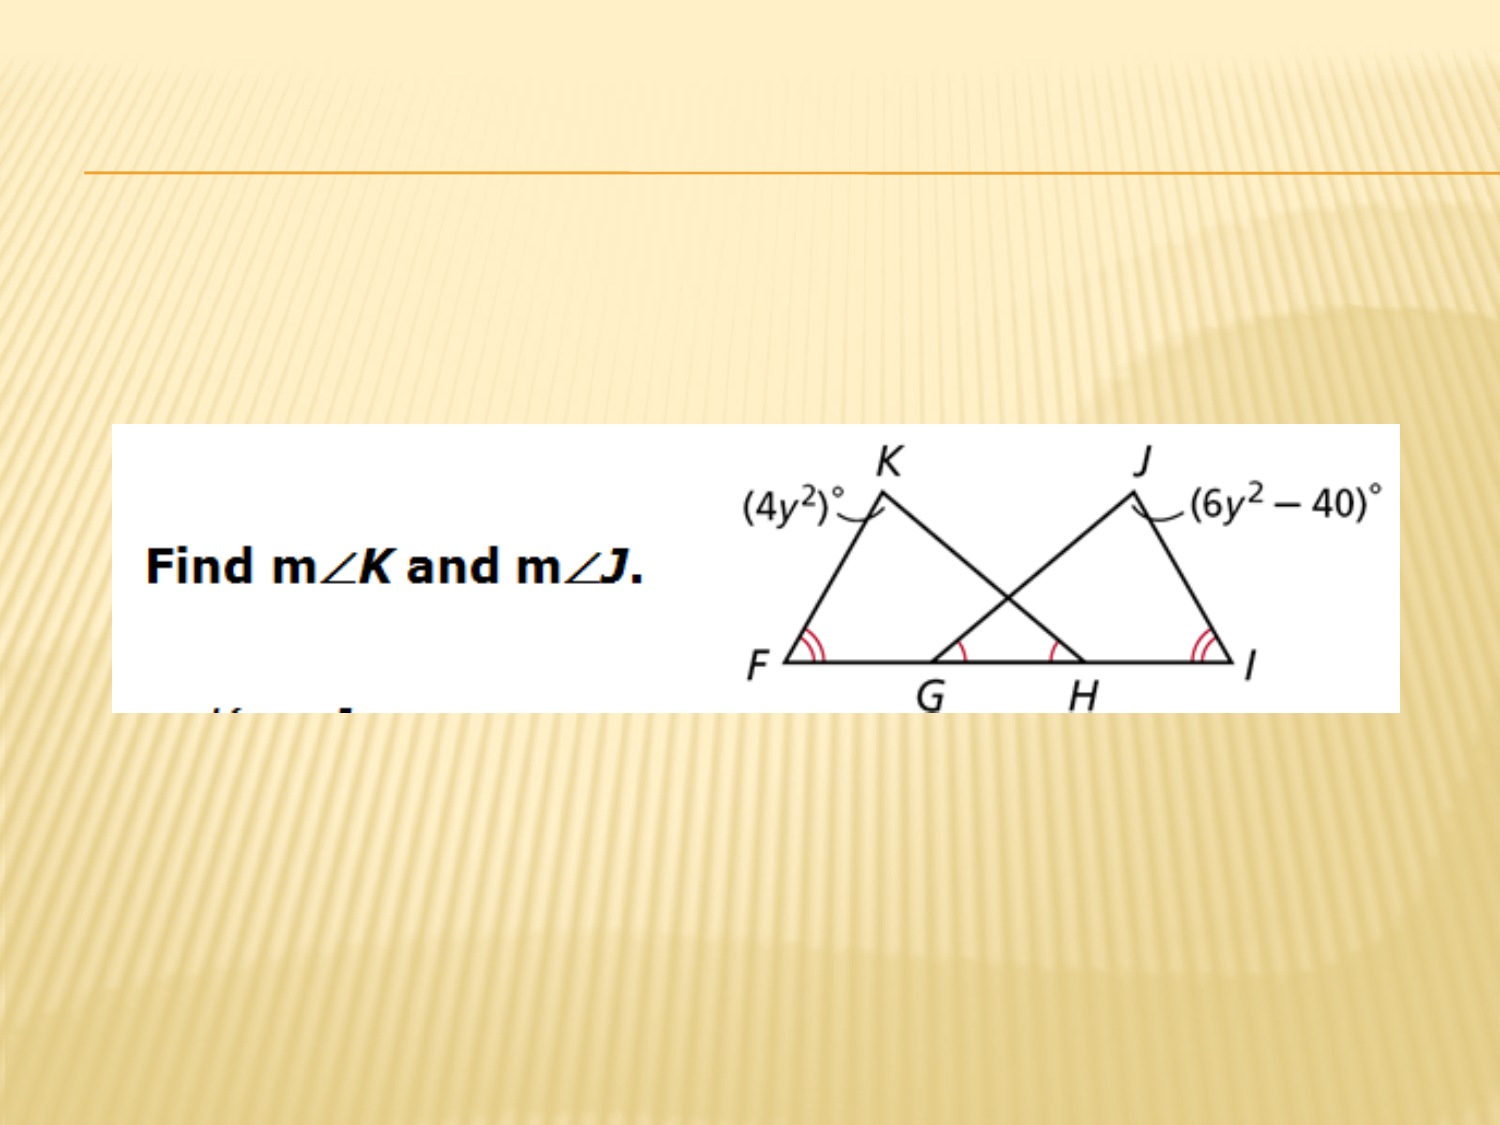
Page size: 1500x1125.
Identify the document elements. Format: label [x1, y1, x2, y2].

picture [112, 424, 1400, 713]
